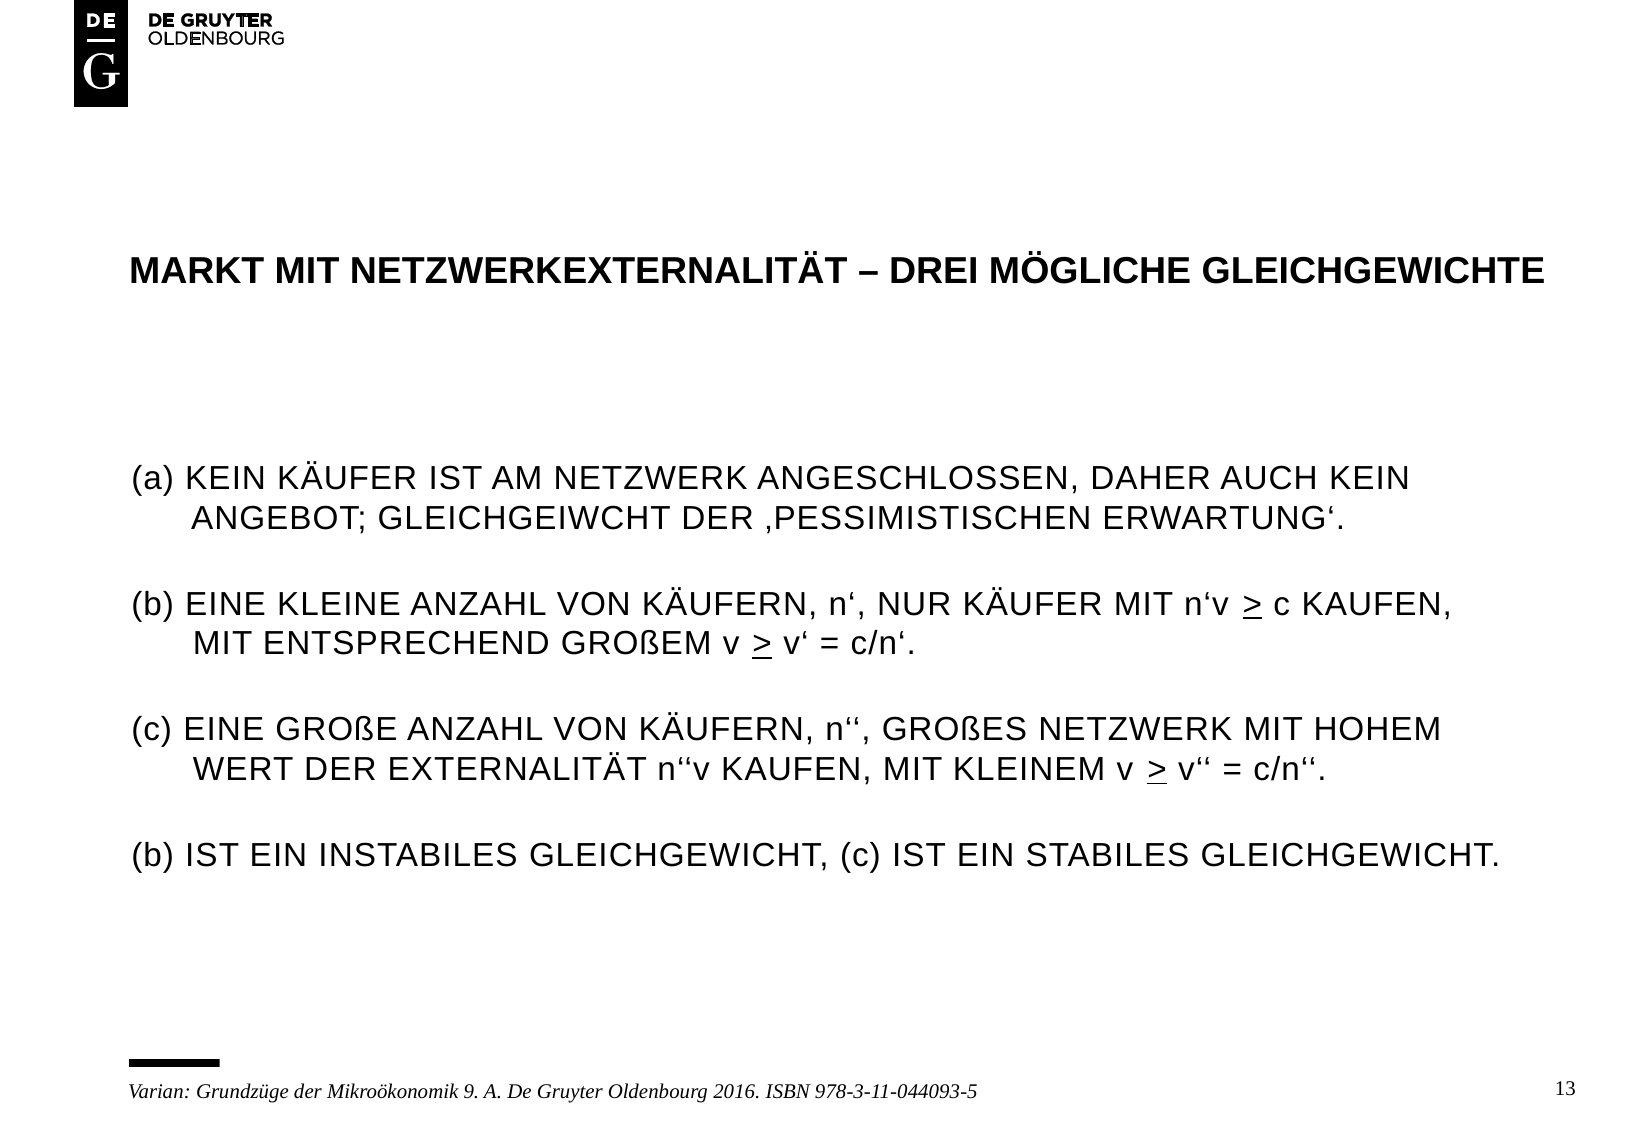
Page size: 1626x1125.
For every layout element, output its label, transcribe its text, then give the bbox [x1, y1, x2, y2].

slide_number 13 [1554, 1074, 1614, 1104]
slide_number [128, 1077, 1539, 1108]
title MARKT MIT NETZWERKEXTERNALITÄT – DREI MÖGLICHE GLEICHGEWICHTE [129, 245, 1579, 300]
list (a) KEIN KÄUFER IST AM NETZWERK ANGESCHLOSSEN, DAHER AUCH KEIN ANGEBOT; GLEICHGEIWCHT DER ‚PESSIMISTISCHEN ERWARTUNG‘. (b) EINE KLEINE ANZAHL VON KÄUFERN, n‘, NUR KÄUFER MIT n‘v > c KAUFEN, MIT ENTSPRECHEND GROßEM v > v‘ = c/n‘. (c) EINE GROßE ANZAHL VON KÄUFERN, n‘‘, GROßES NETZWERK MIT HOHEM WERT DER EXTERNALITÄT n‘‘v KAUFEN, MIT KLEINEM v > v‘‘ = c/n‘‘. (b) IST EIN INSTABILES GLEICHGEWICHT, (c) IST EIN STABILES GLEICHGEWICHT. [131, 386, 1558, 1048]
